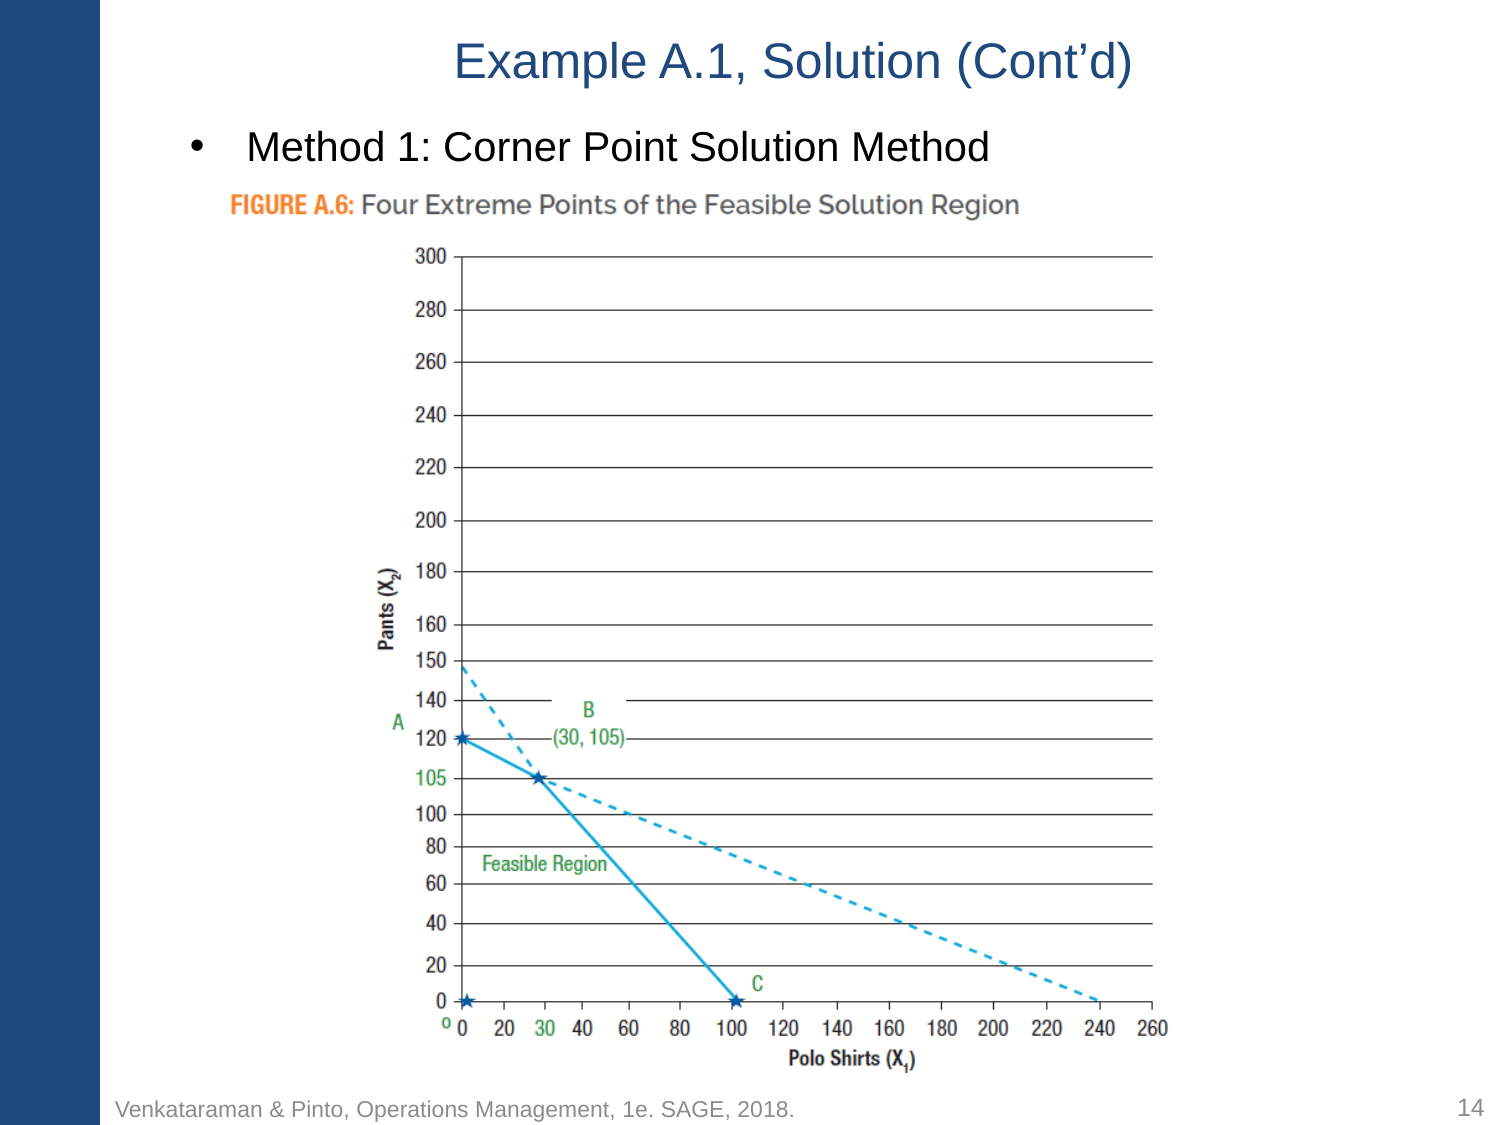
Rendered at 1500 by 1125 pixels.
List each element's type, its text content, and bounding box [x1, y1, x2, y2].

list Method 1: Corner Point Solution Method [174, 112, 1438, 201]
picture [226, 187, 1278, 1088]
slide_number 14 [1437, 1087, 1500, 1125]
title Example A.1, Solution (Cont’d) [162, 2, 1425, 115]
footer Venkataraman & Pinto, Operations Management, 1e. SAGE, 2018. [99, 1087, 1250, 1125]
